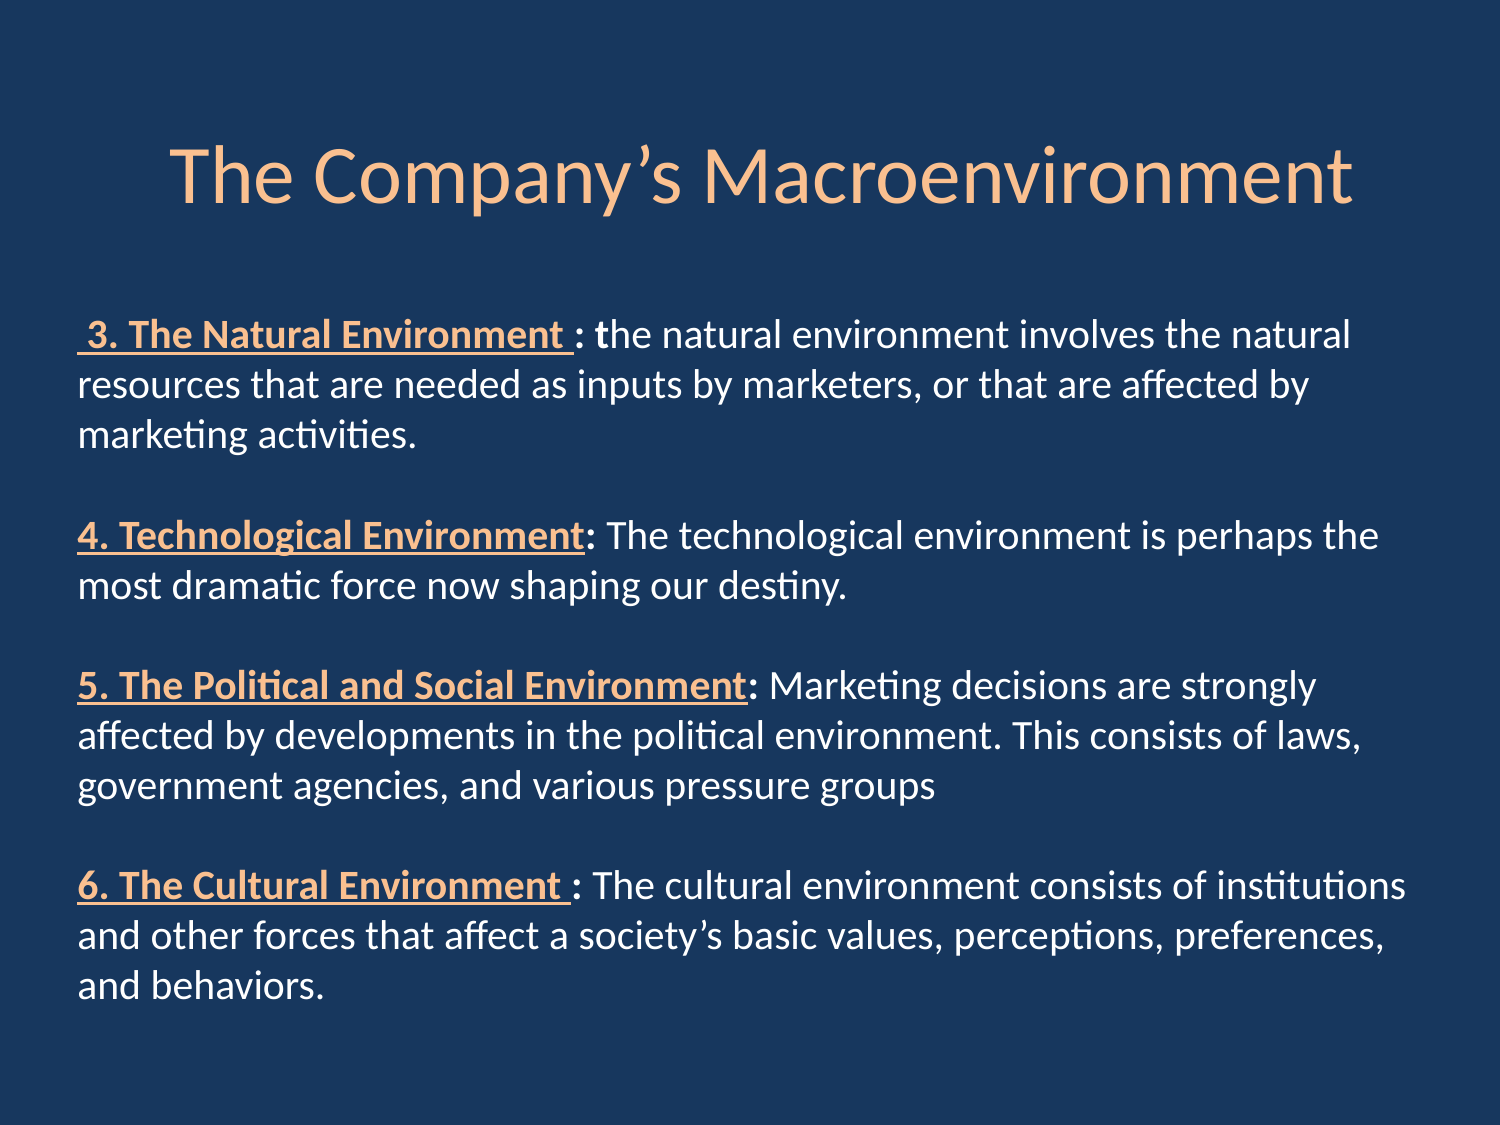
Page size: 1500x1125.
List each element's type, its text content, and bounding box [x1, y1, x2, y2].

text_box The Company’s Macroenvironment [124, 12, 1400, 200]
text_box 3. The Natural Environment : the natural environment involves the natural resources that are needed as inputs by marketers, or that are affected by marketing activities. 4. Technological Environment: The technological environment is perhaps the most dramatic force now shaping our destiny. 5. The Political and Social Environment: Marketing decisions are strongly affected by developments in the political environment. This consists of laws, government agencies, and various pressure groups 6. The Cultural Environment : The cultural environment consists of institutions and other forces that affect a society’s basic values, perceptions, preferences, and behaviors. [62, 299, 1438, 1015]
